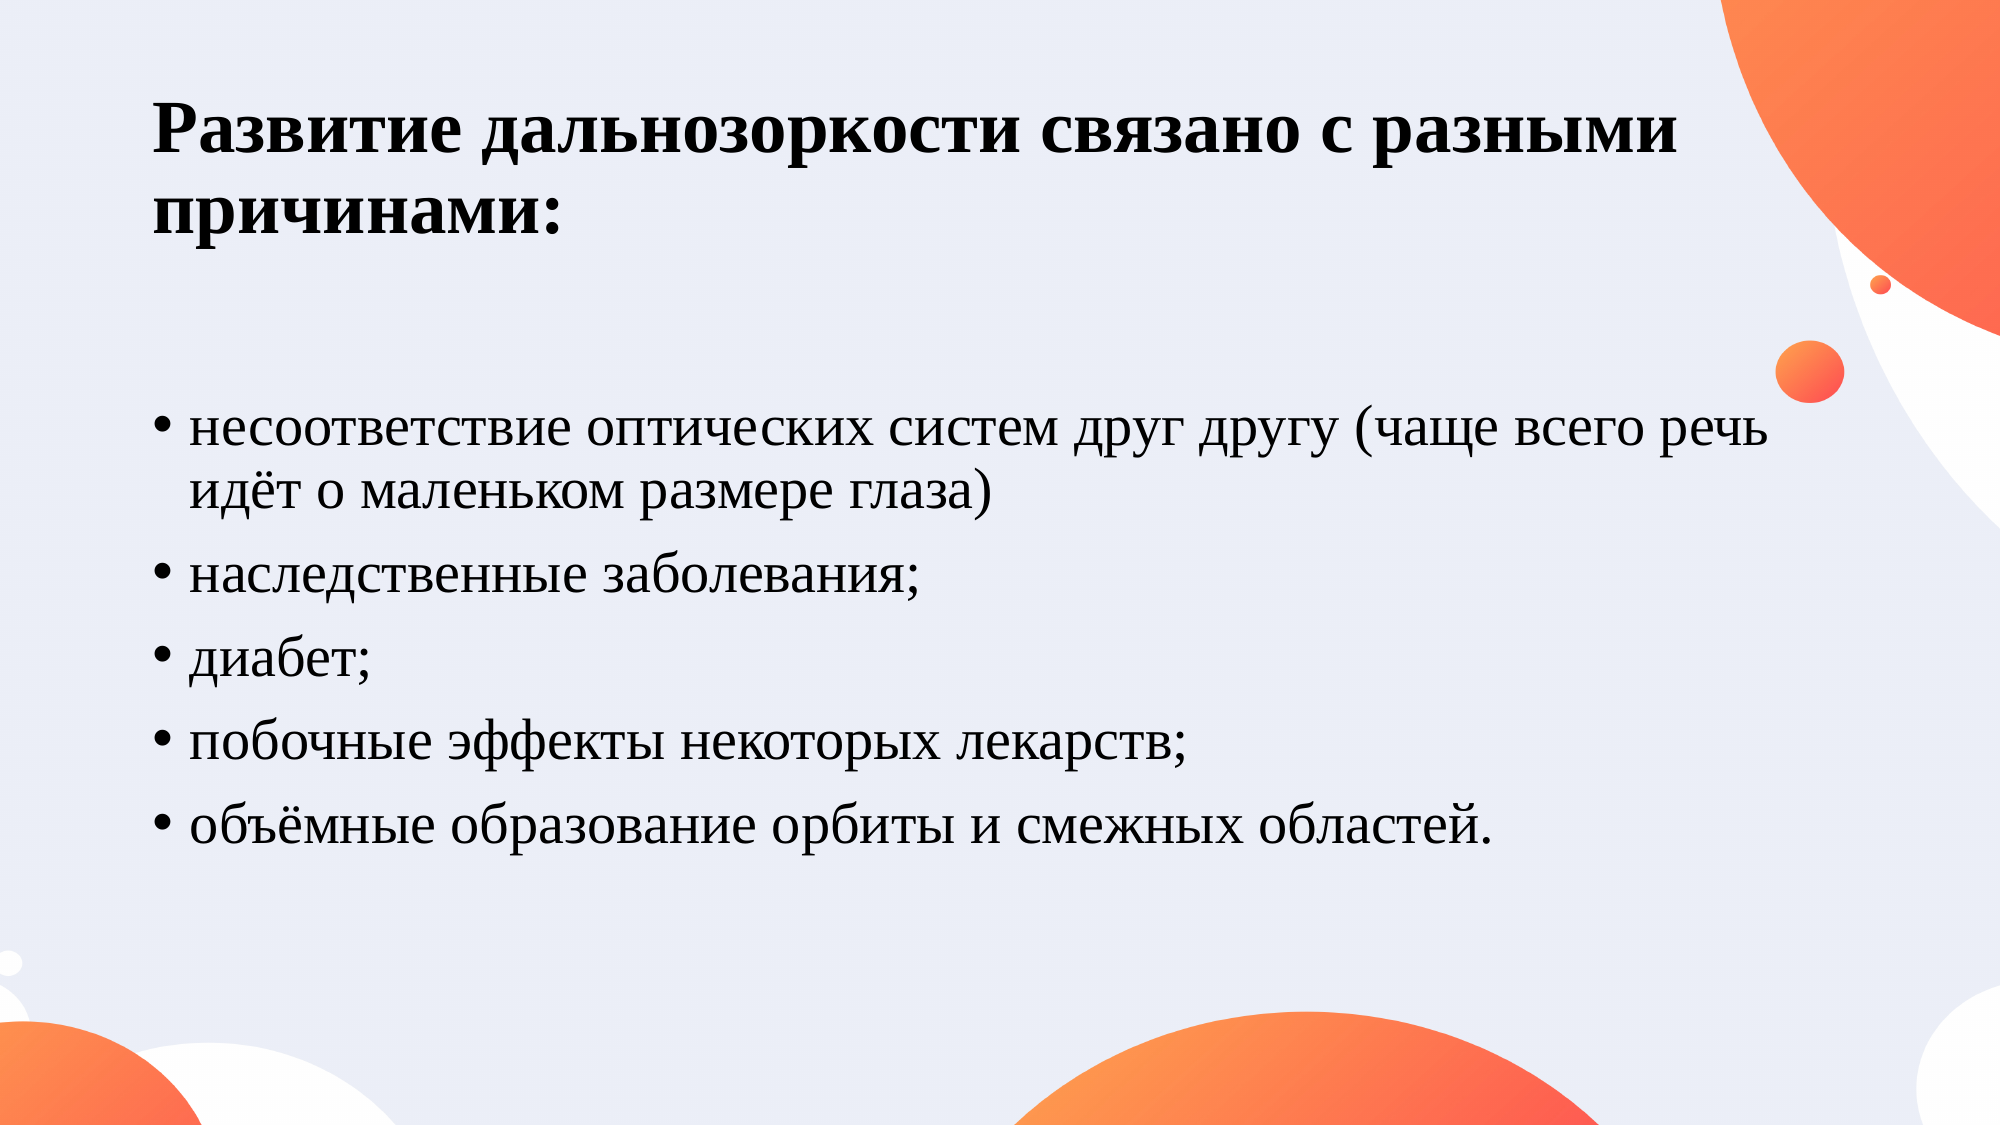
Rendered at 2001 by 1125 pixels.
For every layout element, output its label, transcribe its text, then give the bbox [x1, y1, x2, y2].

title Развитие дальнозоркости связано с разными причинами: [137, 59, 1863, 278]
list несоответствие оптических систем друг другу (чаще всего речь идёт о маленьком размере глаза) наследственные заболевания; диабет; побочные эффекты некоторых лекарств; объёмные образование орбиты и смежных областей. [137, 387, 1863, 922]
picture [0, 0, 2000, 1125]
